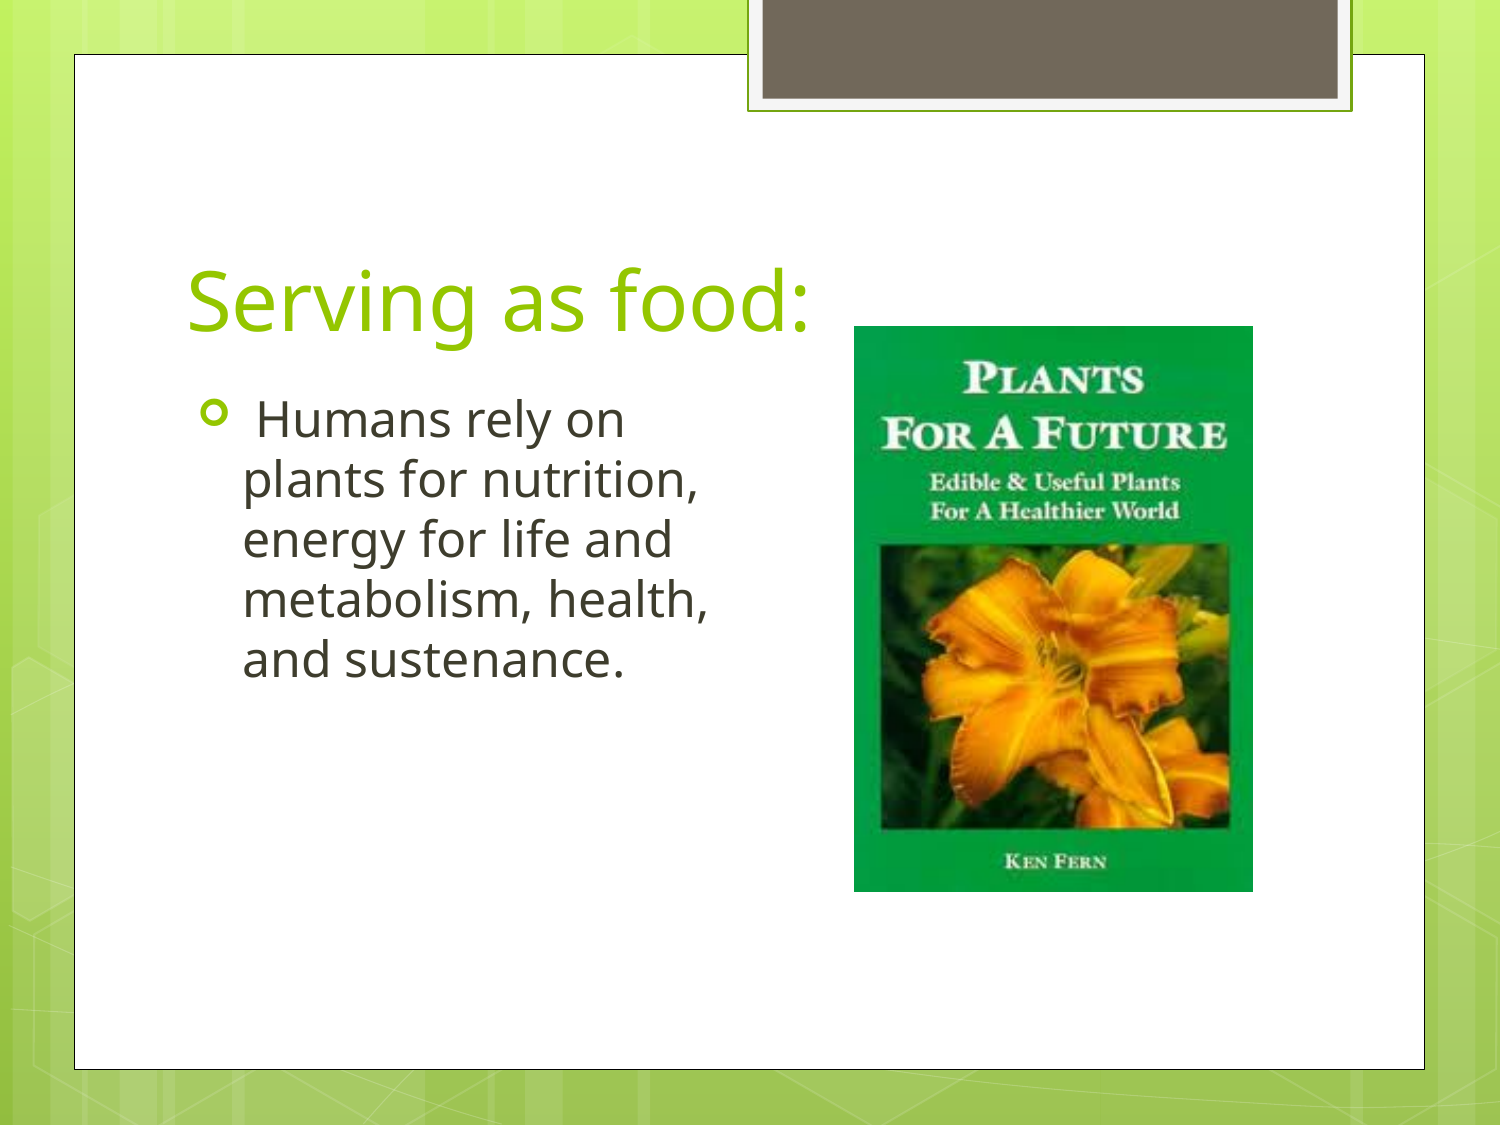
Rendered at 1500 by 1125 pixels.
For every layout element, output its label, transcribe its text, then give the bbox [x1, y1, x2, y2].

picture [854, 326, 1253, 892]
list Humans rely on plants for nutrition, energy for life and metabolism, health, and sustenance. [171, 379, 732, 953]
title Serving as food: [171, 168, 1324, 357]
